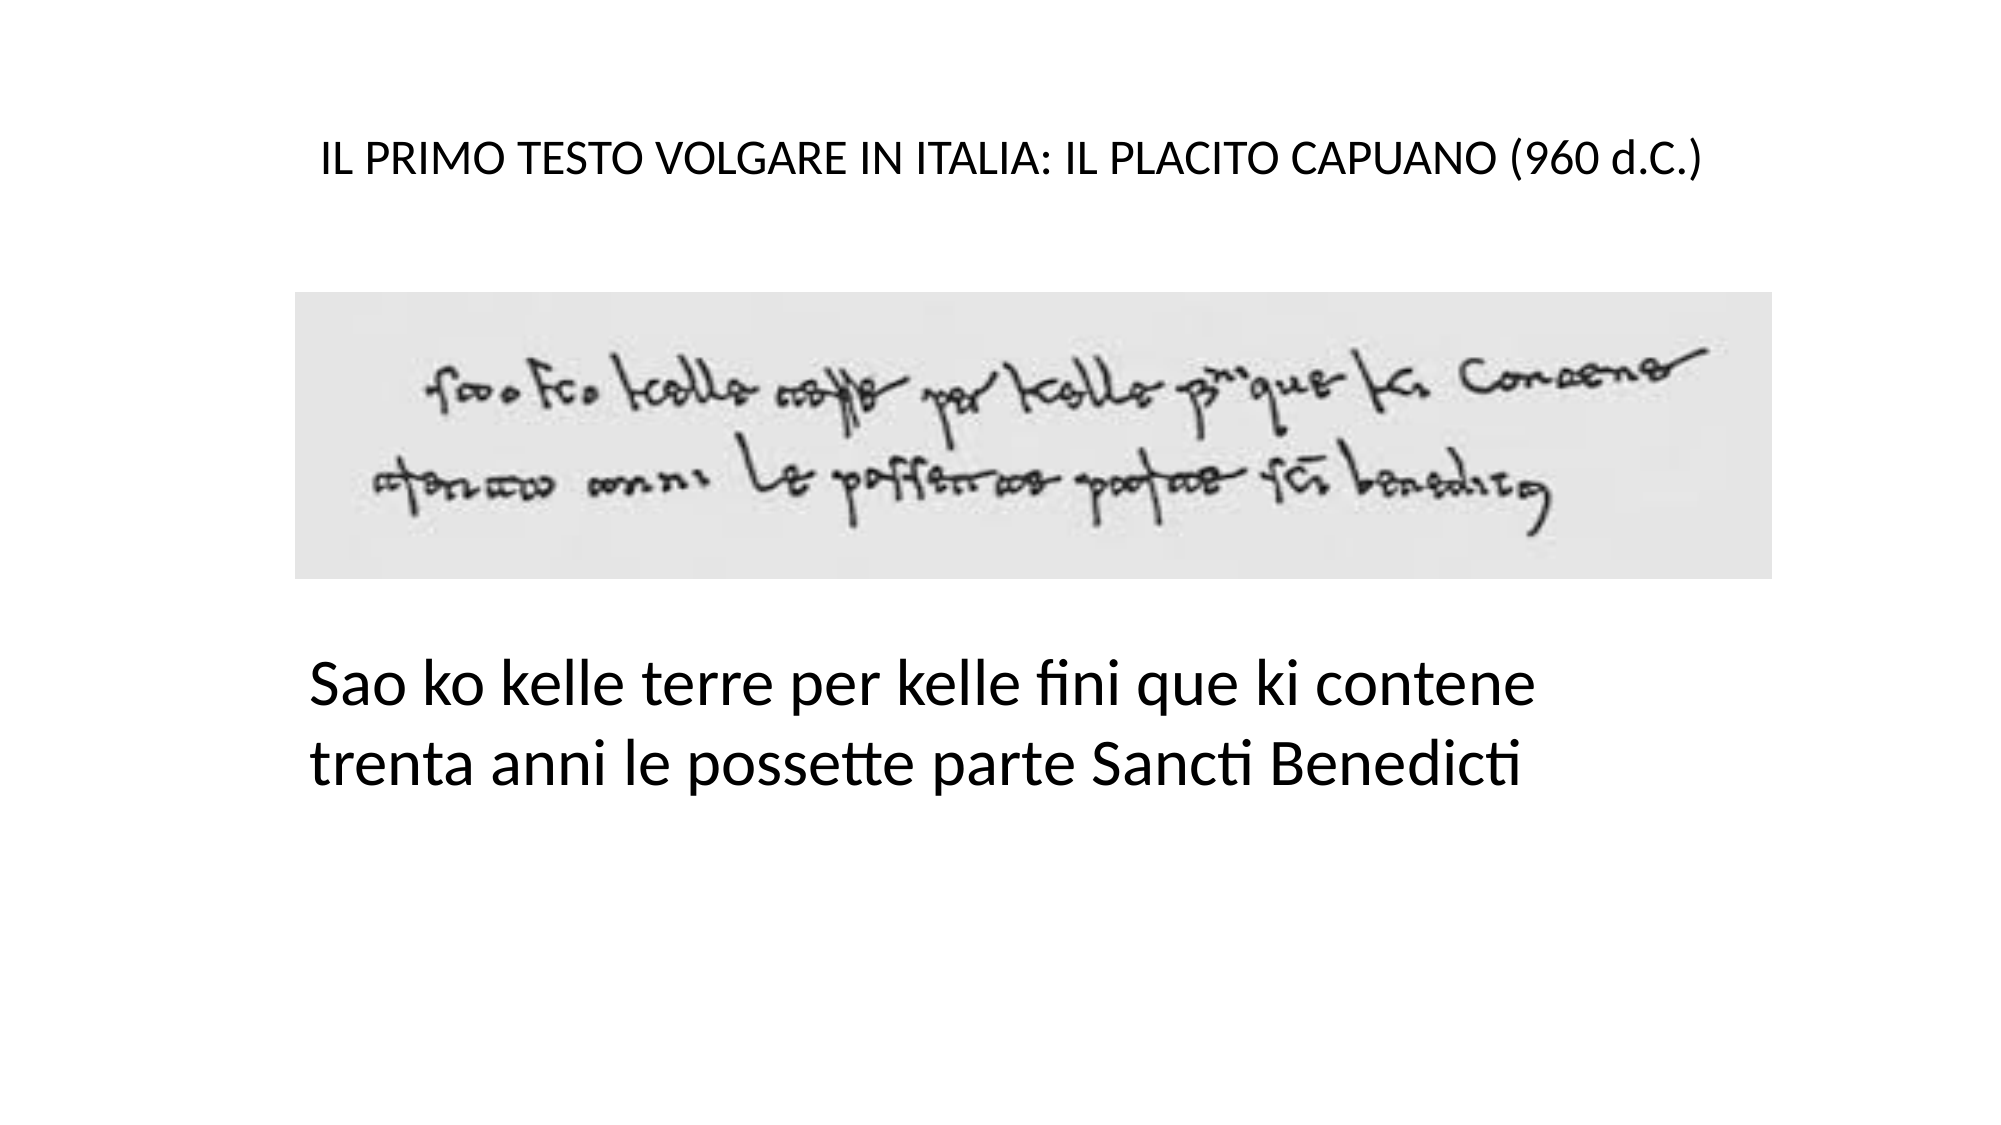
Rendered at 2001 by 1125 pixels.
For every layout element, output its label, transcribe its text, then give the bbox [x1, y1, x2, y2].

text_box Sao ko kelle terre per kelle fini que ki contene trenta anni le possette parte Sancti Benedicti [295, 630, 1772, 806]
text_box IL PRIMO TESTO VOLGARE IN ITALIA: IL PLACITO CAPUANO (960 d.C.) [103, 117, 1920, 193]
picture [295, 292, 1772, 579]
